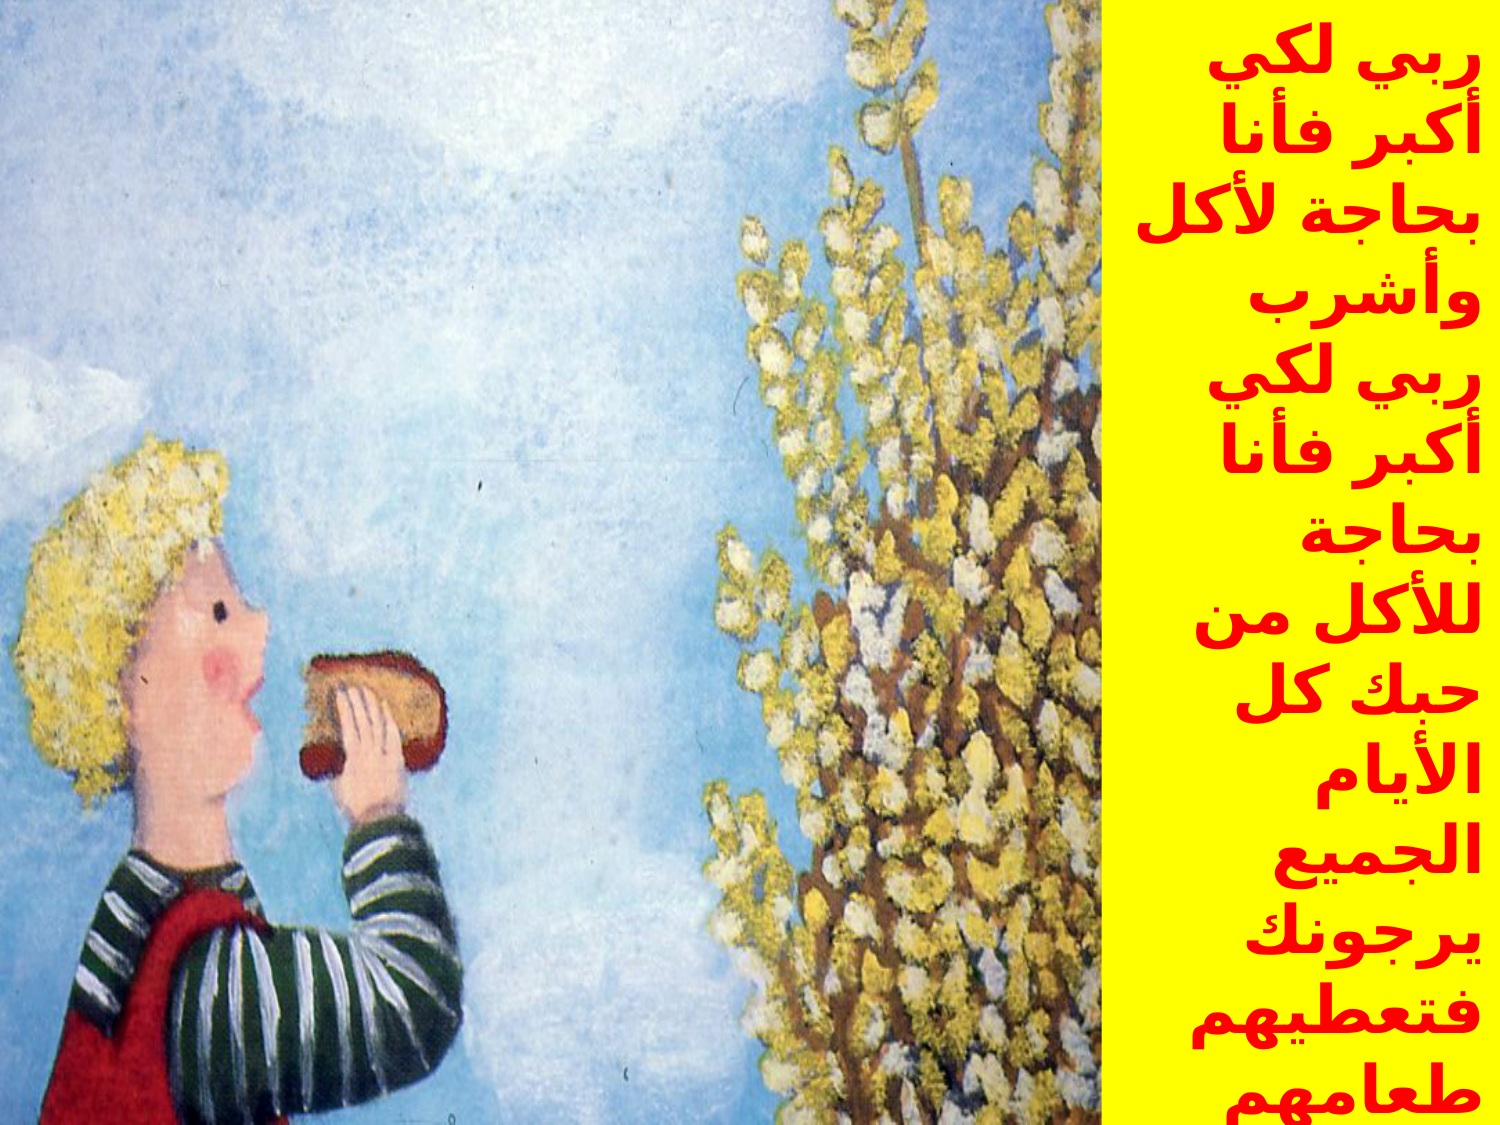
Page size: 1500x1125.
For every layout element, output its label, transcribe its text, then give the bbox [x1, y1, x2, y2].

picture [0, 0, 1102, 1125]
text_box ربي لكي أكبر فأنا بحاجة لأكل وأشرب ربي لكي أكبر فأنا بحاجة للأكل من حبك كل الأيام الجميع يرجونك فتعطيهم طعامهم في أوانه يسوع هو خبز الحياة ومع كل وجبة نتذكره [1103, 0, 1500, 1125]
